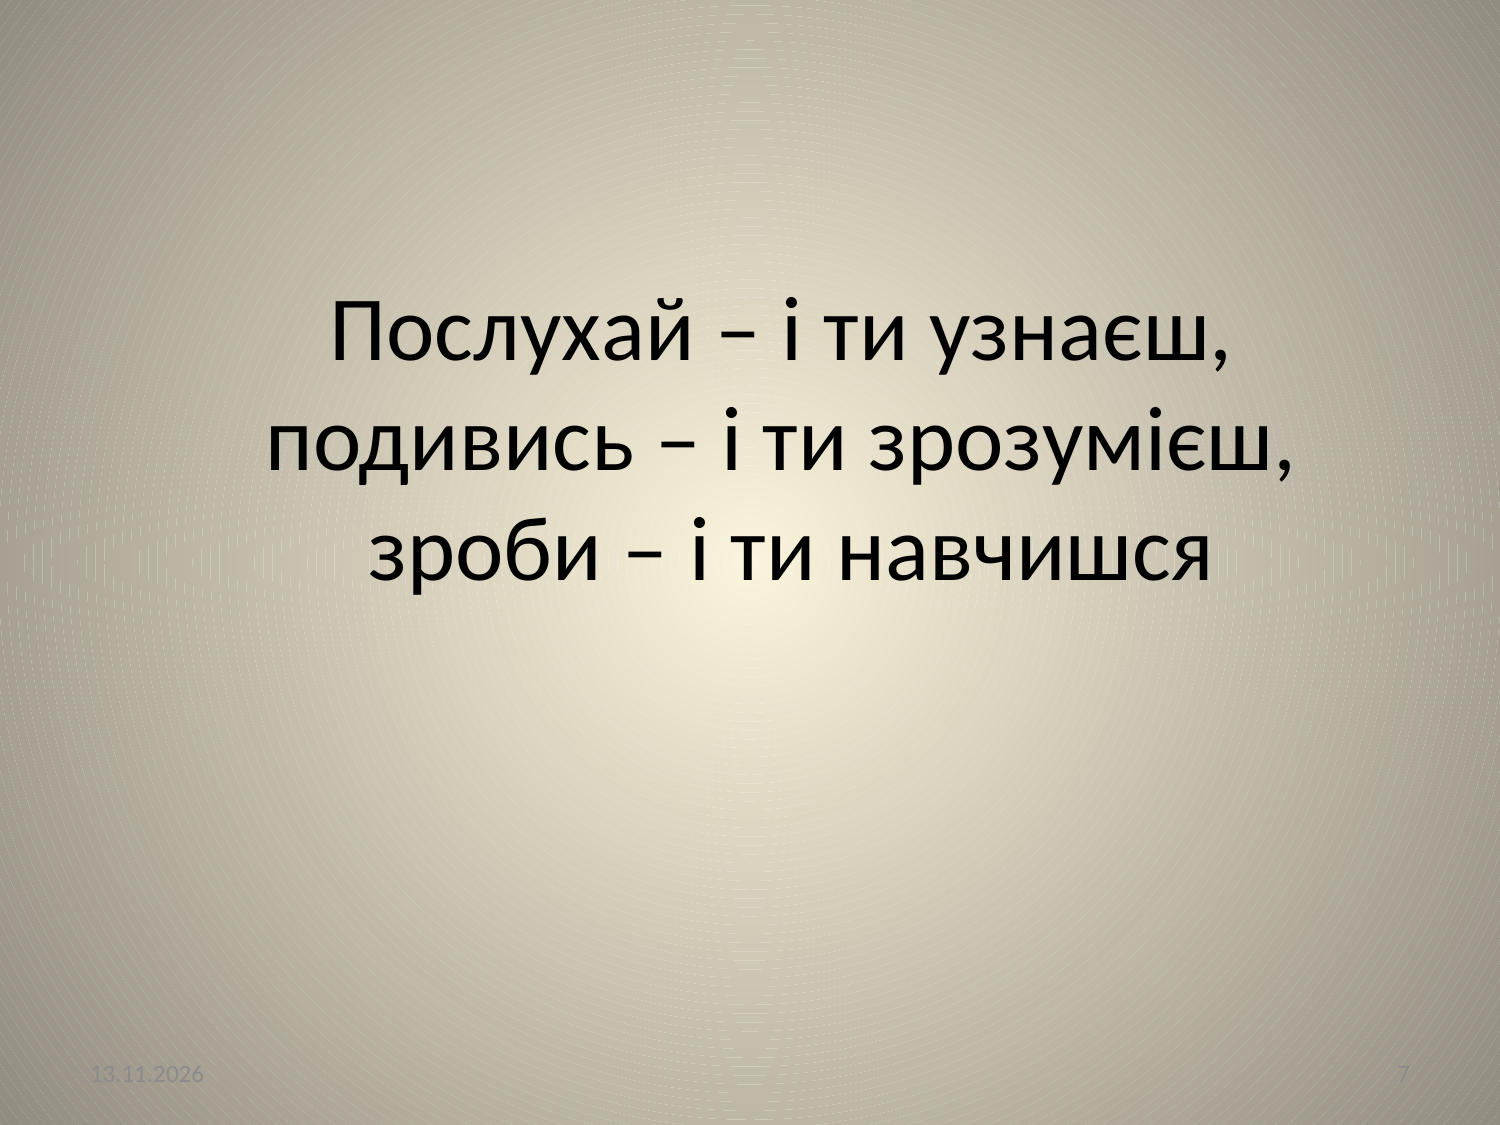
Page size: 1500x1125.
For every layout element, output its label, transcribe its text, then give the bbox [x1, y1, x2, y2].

slide_number 7 [1074, 1042, 1425, 1103]
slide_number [75, 1042, 425, 1103]
title Послухай – і ти узнаєш, подивись – і ти зрозумієш, зроби – і ти навчишся [117, 187, 1468, 680]
